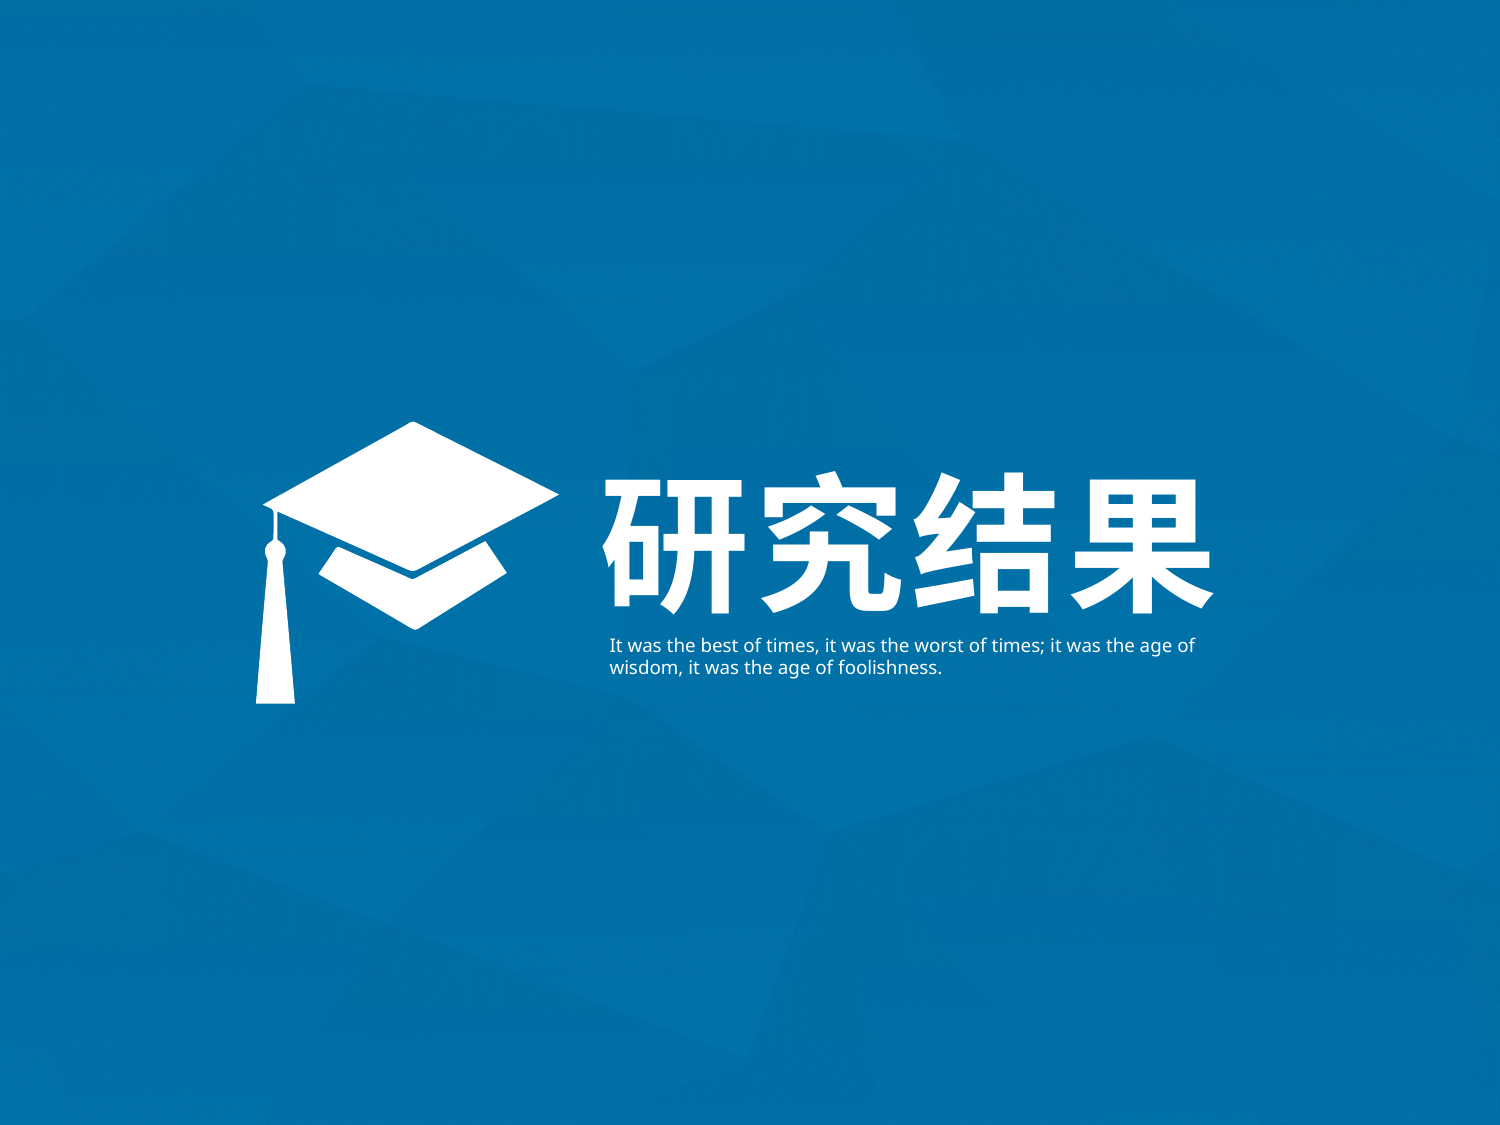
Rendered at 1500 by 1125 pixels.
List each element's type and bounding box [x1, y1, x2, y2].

text_box [255, 421, 1245, 704]
